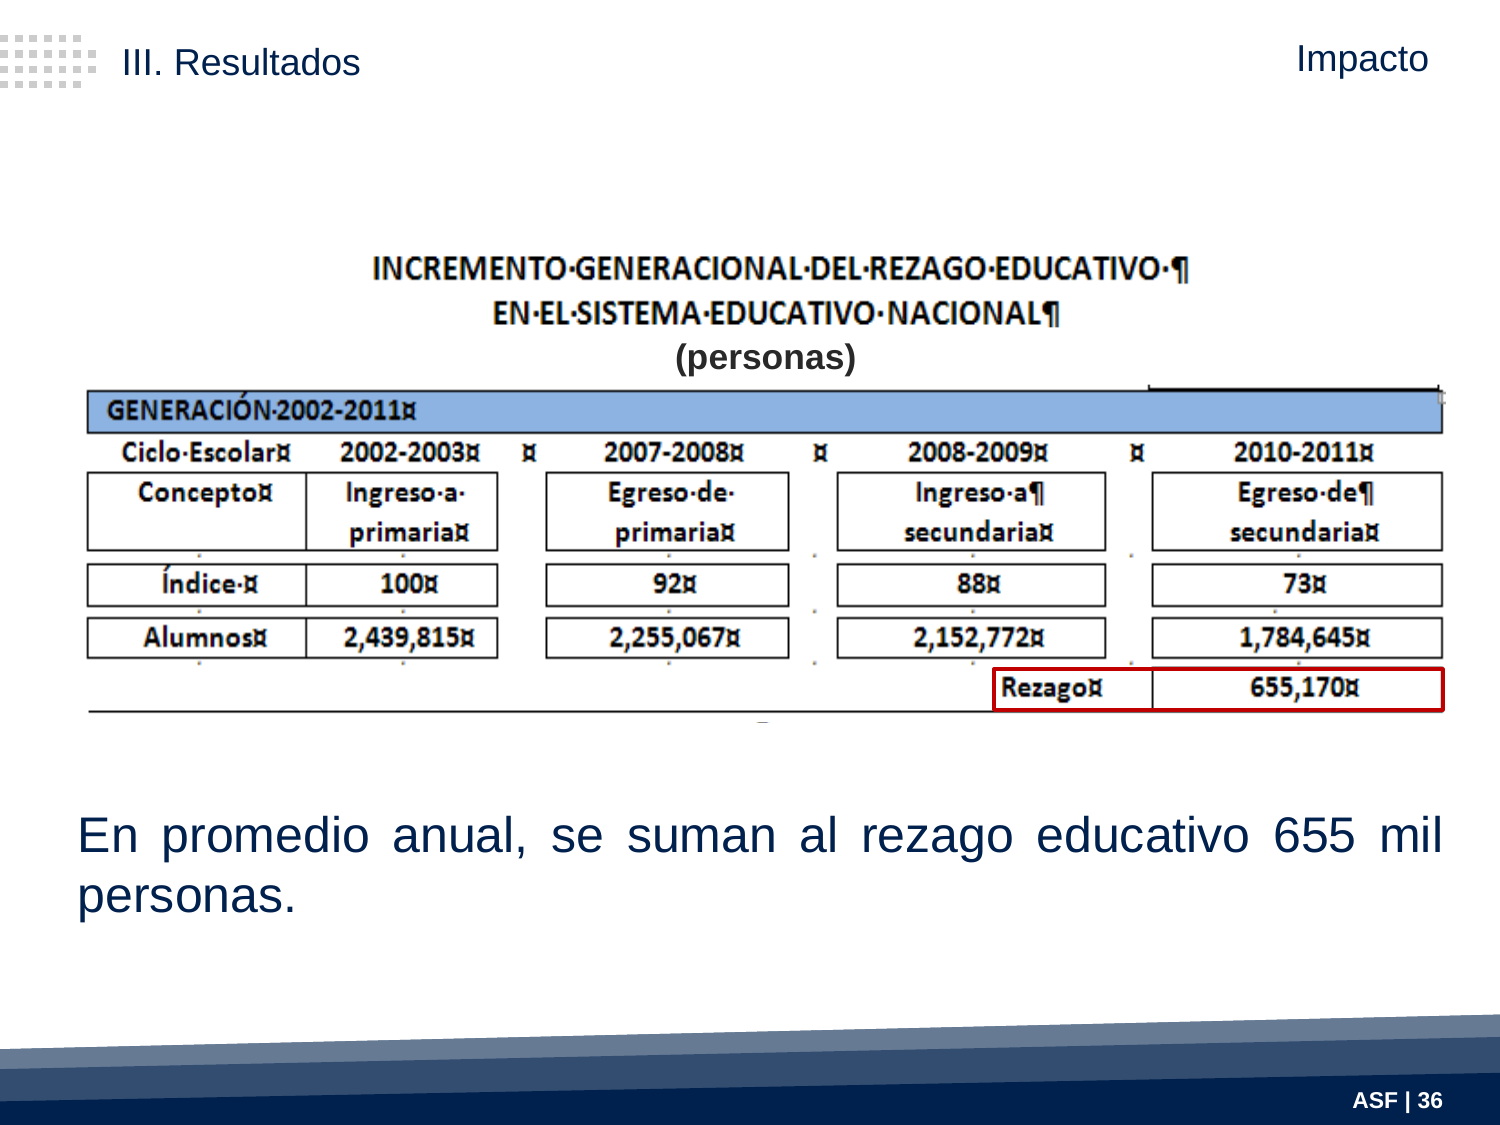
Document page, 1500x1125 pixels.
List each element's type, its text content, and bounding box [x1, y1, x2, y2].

text_box En promedio anual, se suman al rezago educativo 655 mil personas. [63, 795, 1459, 931]
slide_number ASF | 36 [1337, 1078, 1489, 1125]
text_box III. Resultados [106, 30, 387, 91]
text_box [54, 233, 1449, 723]
text_box Impacto [1060, 35, 1444, 86]
